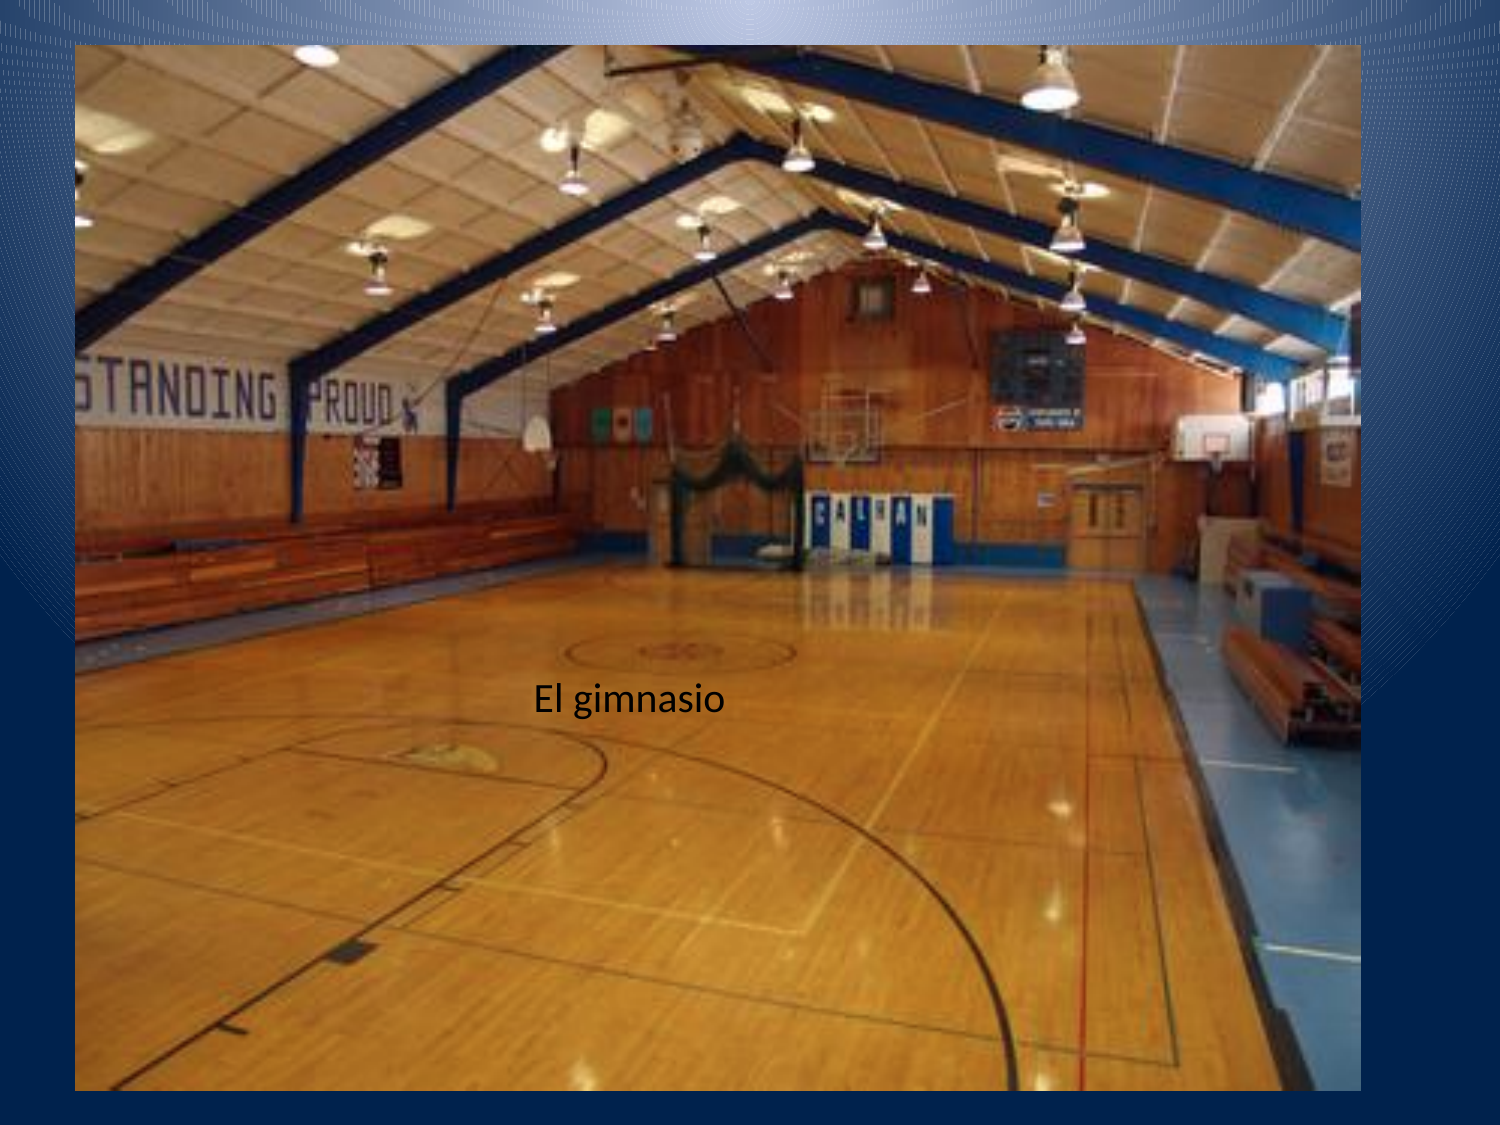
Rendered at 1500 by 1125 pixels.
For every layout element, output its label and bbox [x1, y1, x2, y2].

picture [74, 44, 1361, 1091]
